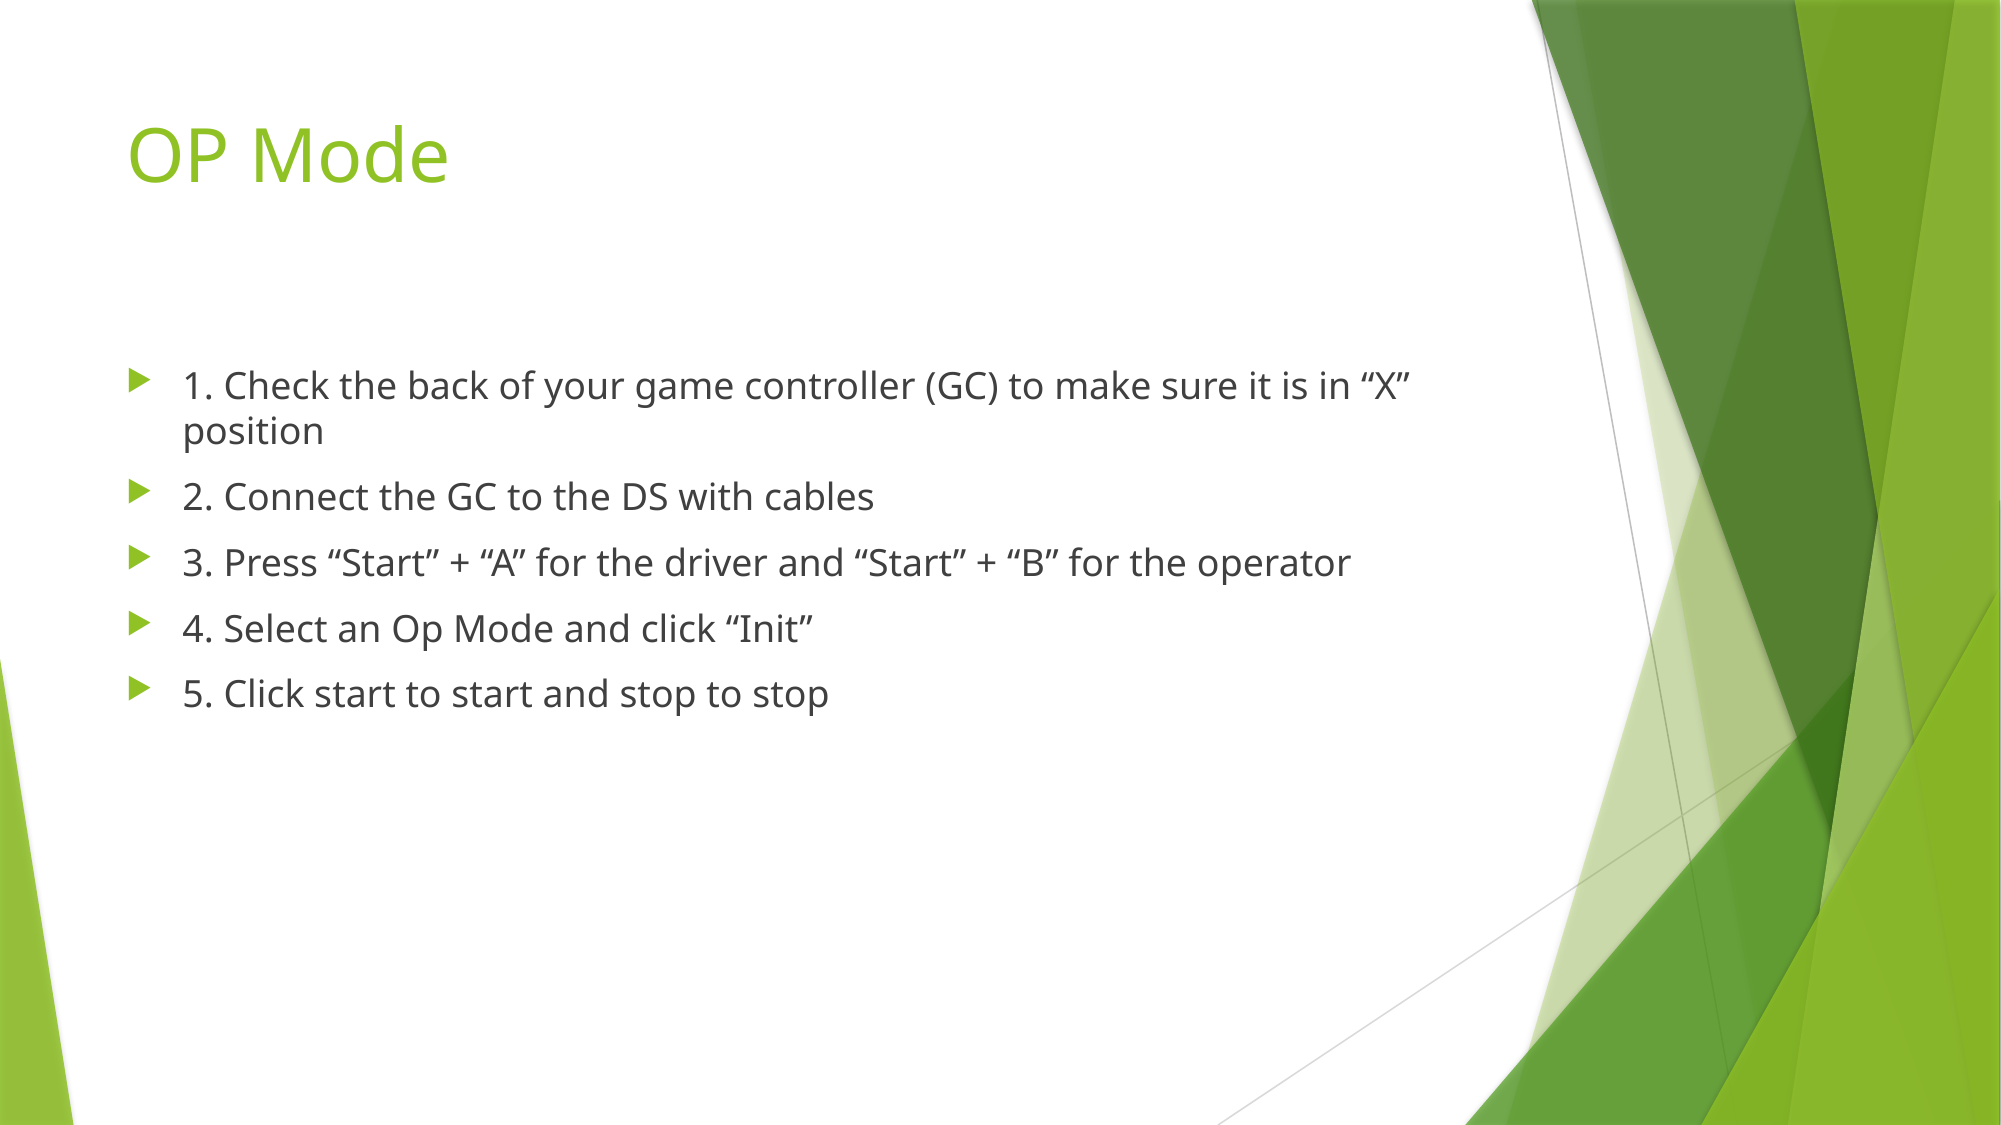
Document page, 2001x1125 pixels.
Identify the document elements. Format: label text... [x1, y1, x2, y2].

title OP Mode [111, 99, 1522, 317]
list 1. Check the back of your game controller (GC) to make sure it is in “X” position 2. Connect the GC to the DS with cables 3. Press “Start” + “A” for the driver and “Start” + “B” for the operator 4. Select an Op Mode and click “Init” 5. Click start to start and stop to stop [111, 354, 1522, 992]
